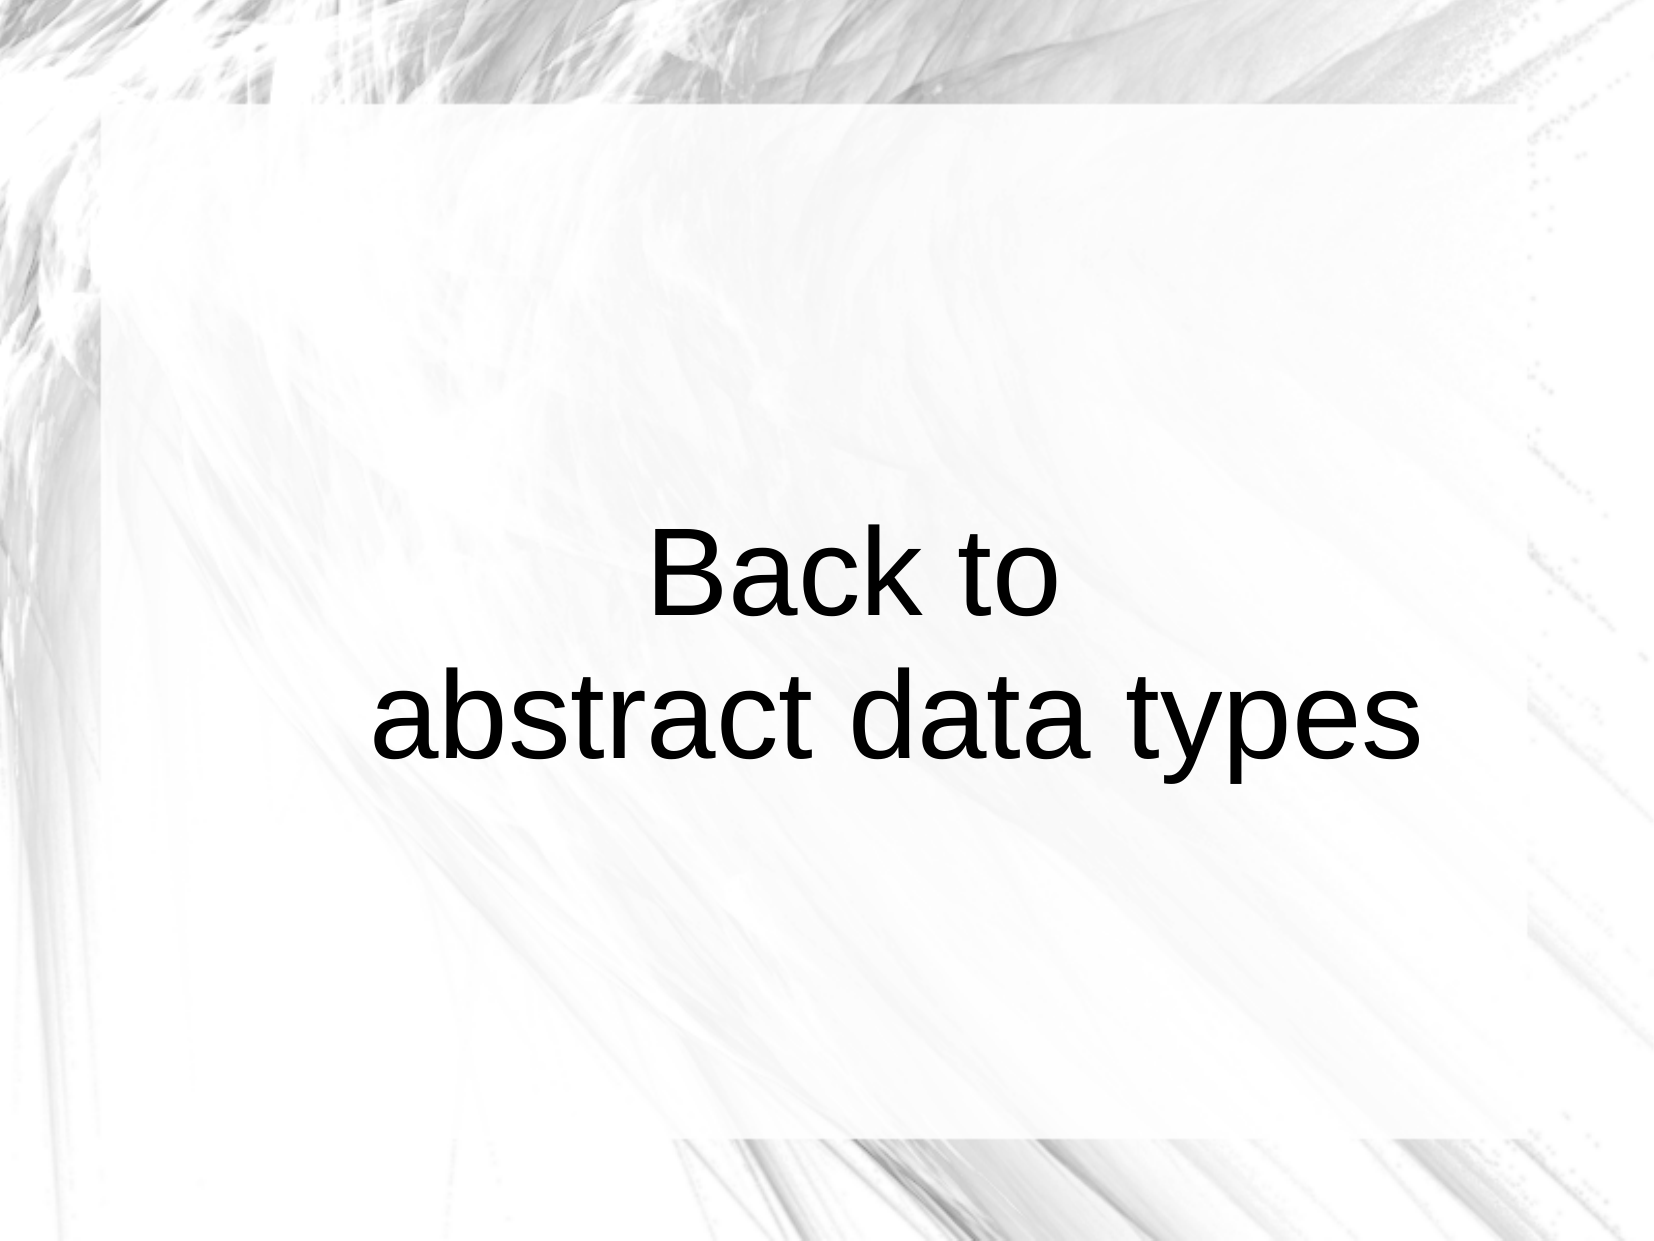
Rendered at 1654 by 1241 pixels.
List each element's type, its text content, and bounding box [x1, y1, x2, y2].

picture [0, 0, 1654, 1241]
list Back to abstract data types [118, 319, 1571, 1109]
